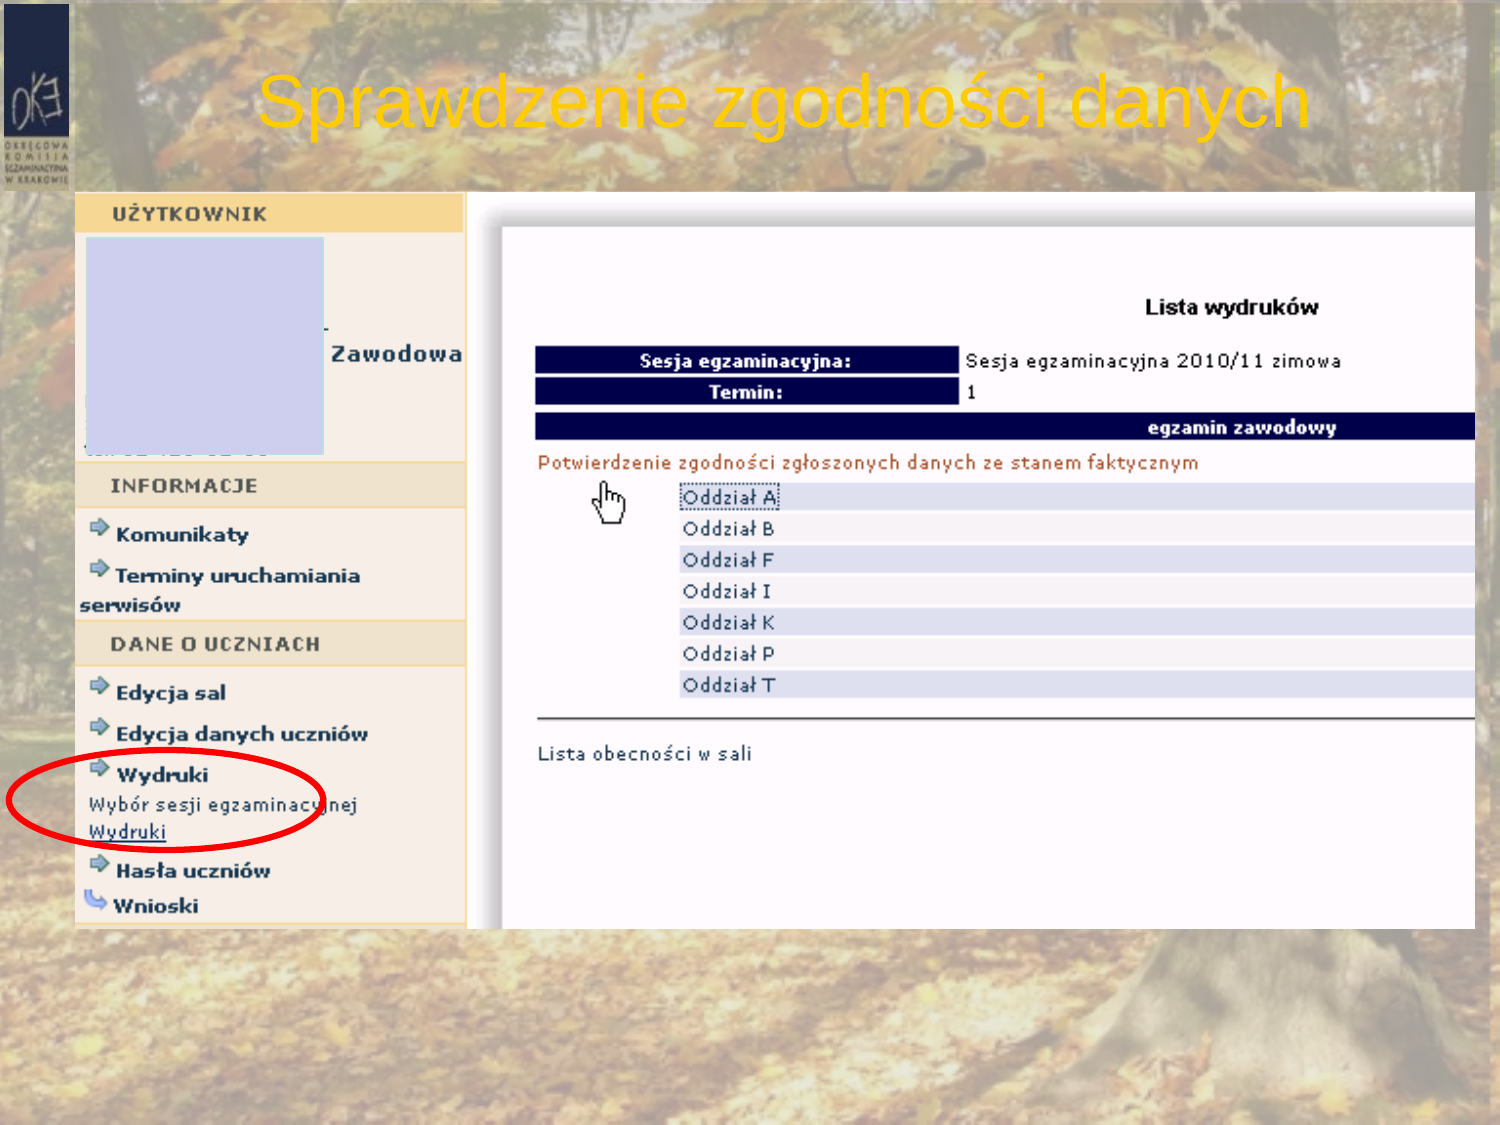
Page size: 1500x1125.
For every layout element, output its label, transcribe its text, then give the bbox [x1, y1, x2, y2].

text_box [8, 760, 69, 840]
picture [74, 192, 1475, 929]
title Sprawdzenie zgodności danych [74, 3, 1495, 192]
